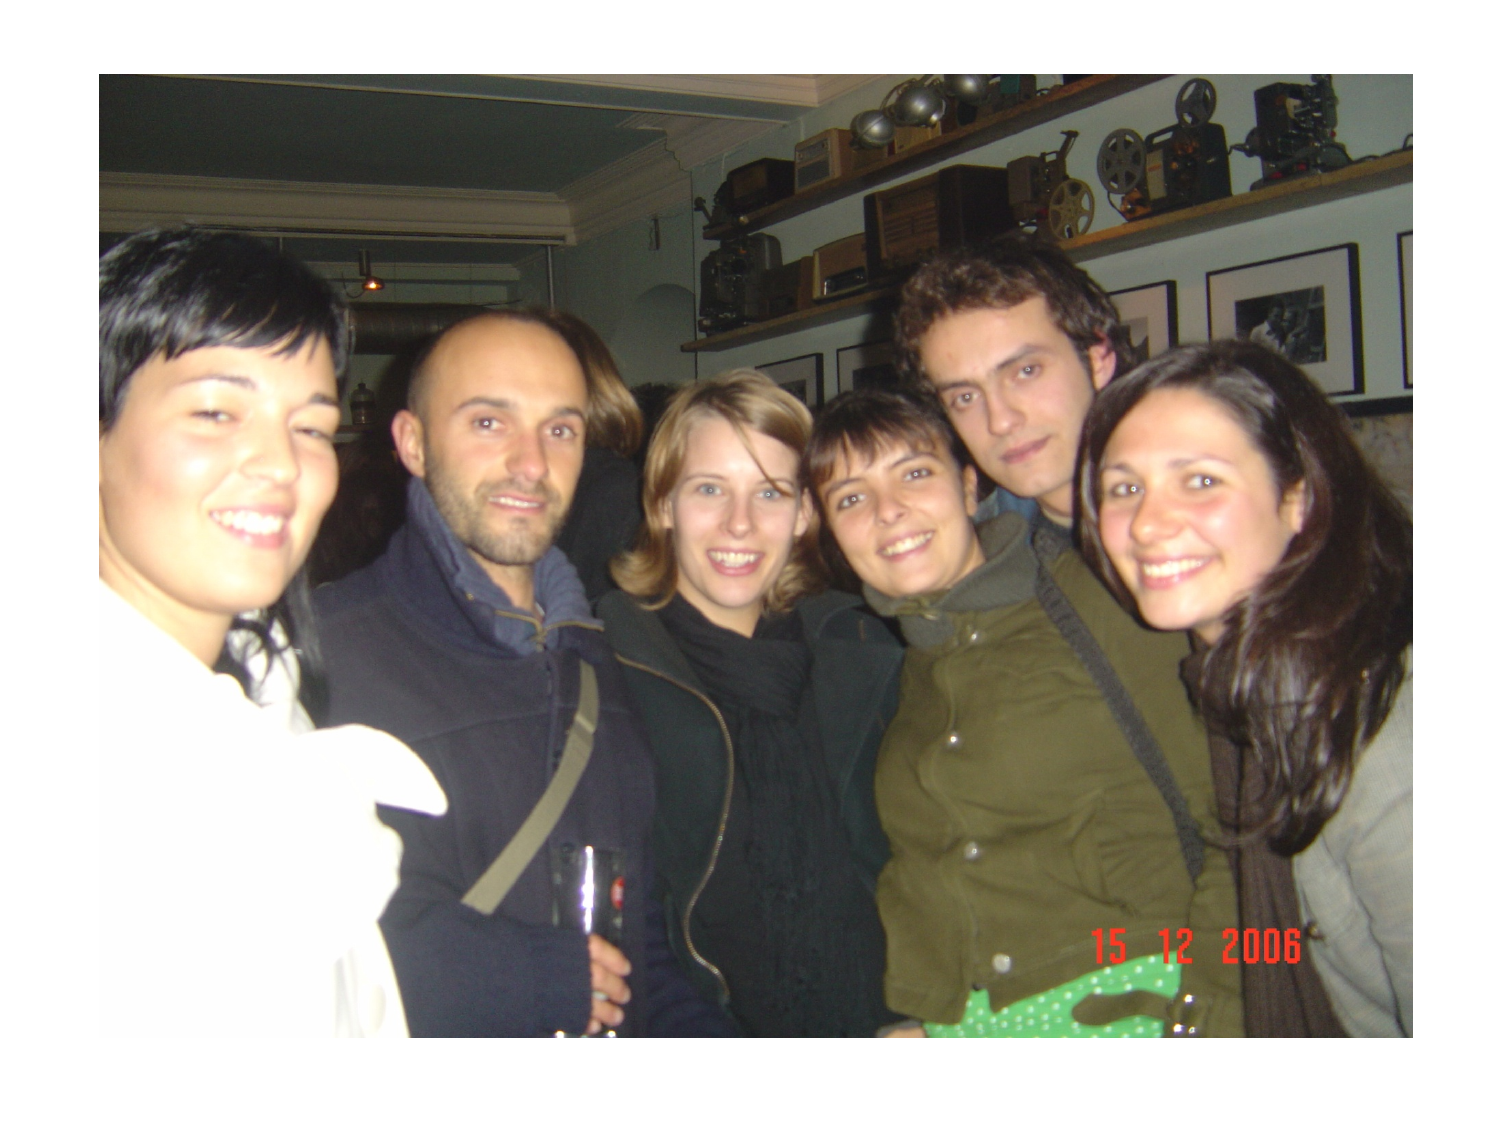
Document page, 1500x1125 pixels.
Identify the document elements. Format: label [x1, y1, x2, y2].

picture [99, 74, 1413, 1038]
